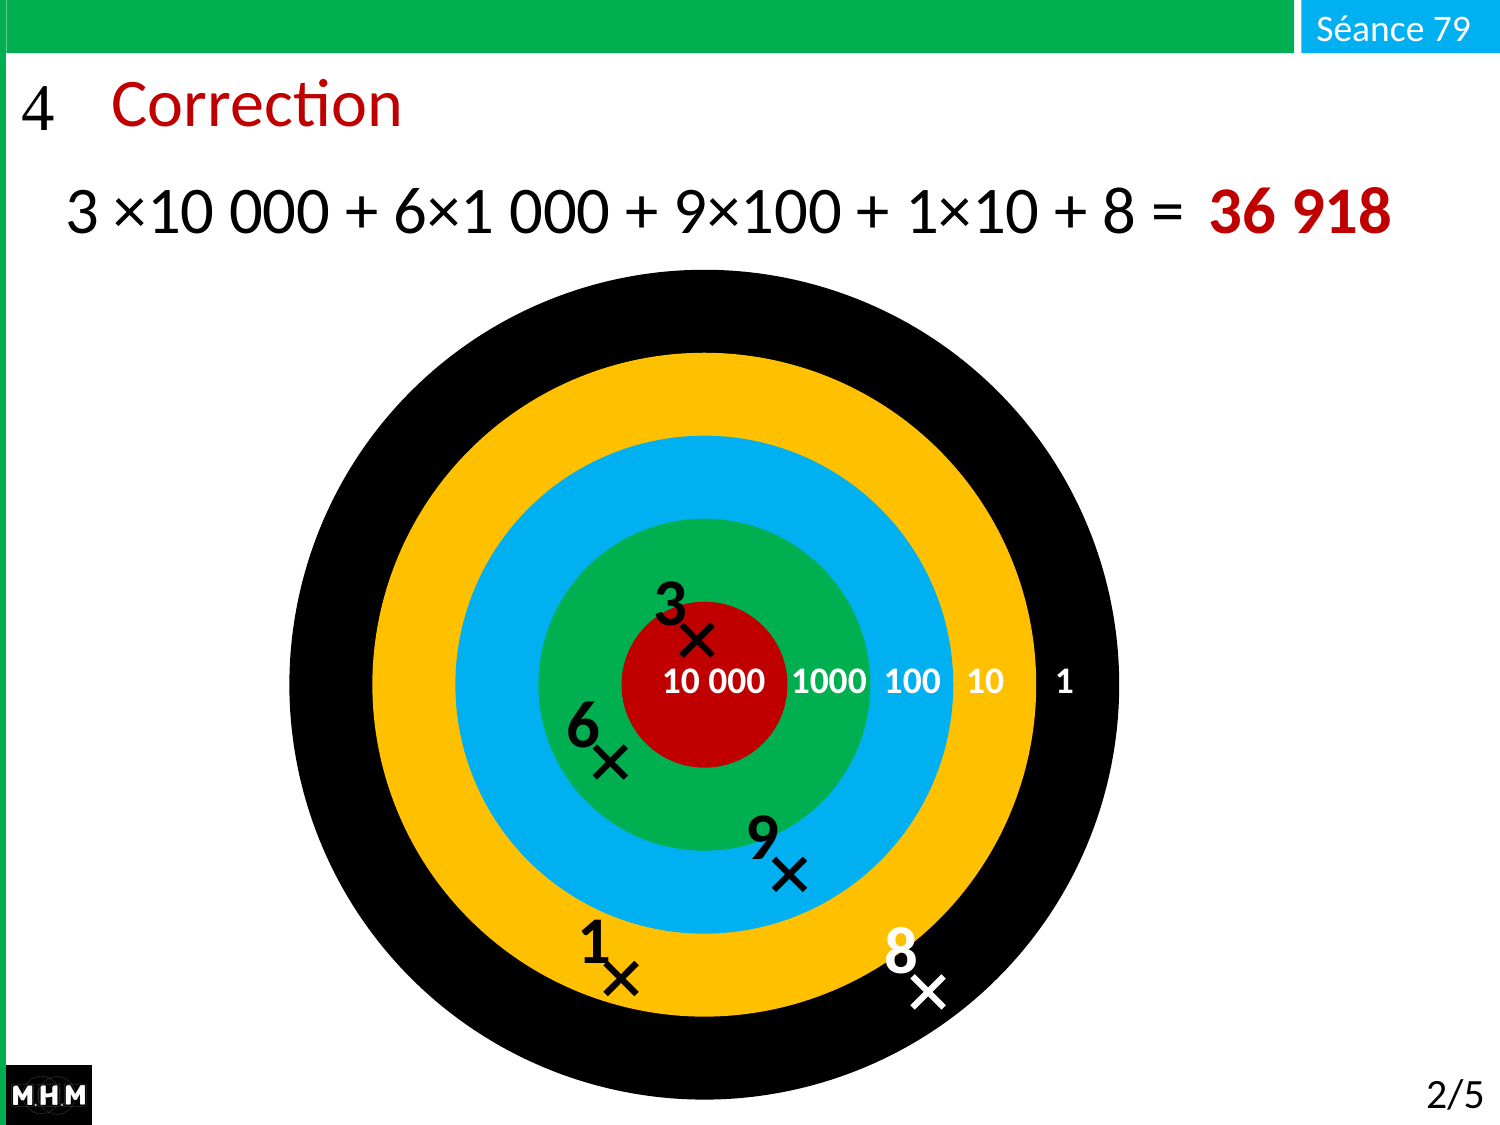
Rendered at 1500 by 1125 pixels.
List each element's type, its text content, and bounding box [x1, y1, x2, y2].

picture [6, 1065, 92, 1125]
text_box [869, 899, 965, 1022]
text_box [289, 269, 1277, 1100]
list 2/5 [1297, 1064, 1500, 1125]
title Correction [96, 60, 1391, 150]
text_box 36 918 [1193, 159, 1500, 254]
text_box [731, 785, 827, 905]
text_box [551, 673, 647, 792]
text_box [638, 551, 734, 670]
text_box 3 ×10 000 + 6×1 000 + 9×100 + 1×10 + 8 = [50, 159, 1393, 255]
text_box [562, 889, 658, 1009]
